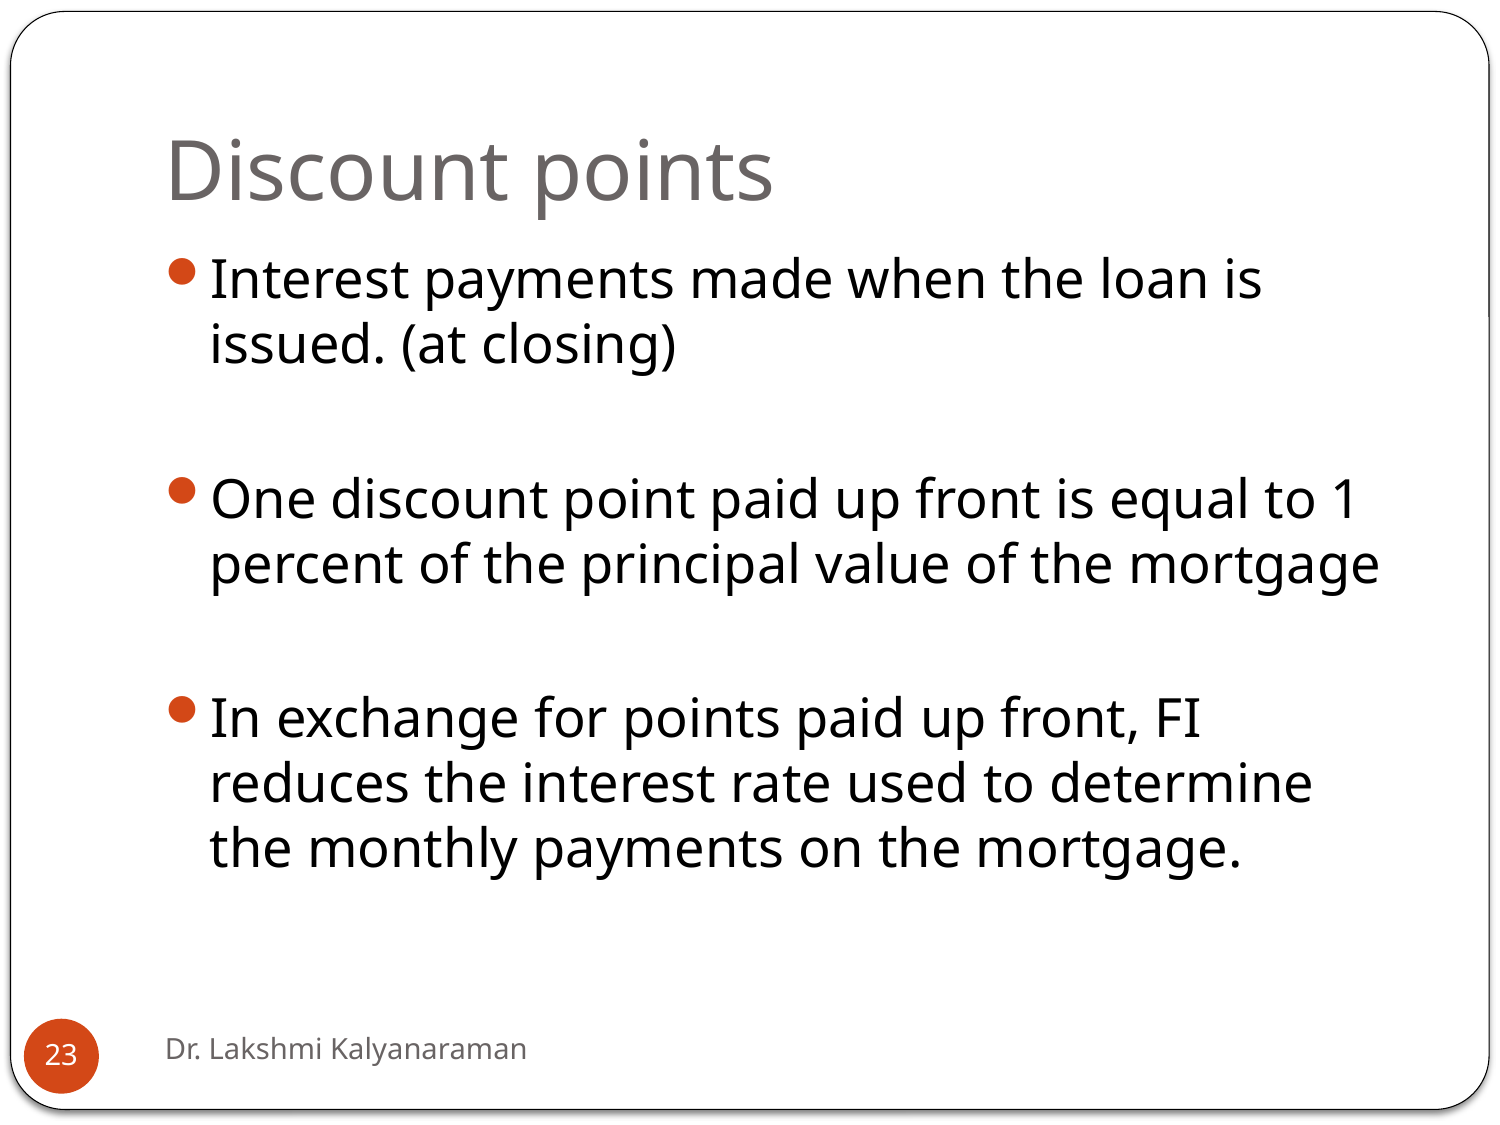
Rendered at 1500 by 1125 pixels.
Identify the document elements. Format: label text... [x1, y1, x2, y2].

slide_number 23 [23, 1018, 99, 1094]
list Interest payments made when the loan is issued. (at closing) One discount point paid up front is equal to 1 percent of the principal value of the mortgage In exchange for points paid up front, FI reduces the interest rate used to determine the monthly payments on the mortgage. [150, 237, 1425, 988]
footer Dr. Lakshmi Kalyanaraman [150, 1012, 800, 1088]
title Discount points [150, 45, 1425, 233]
